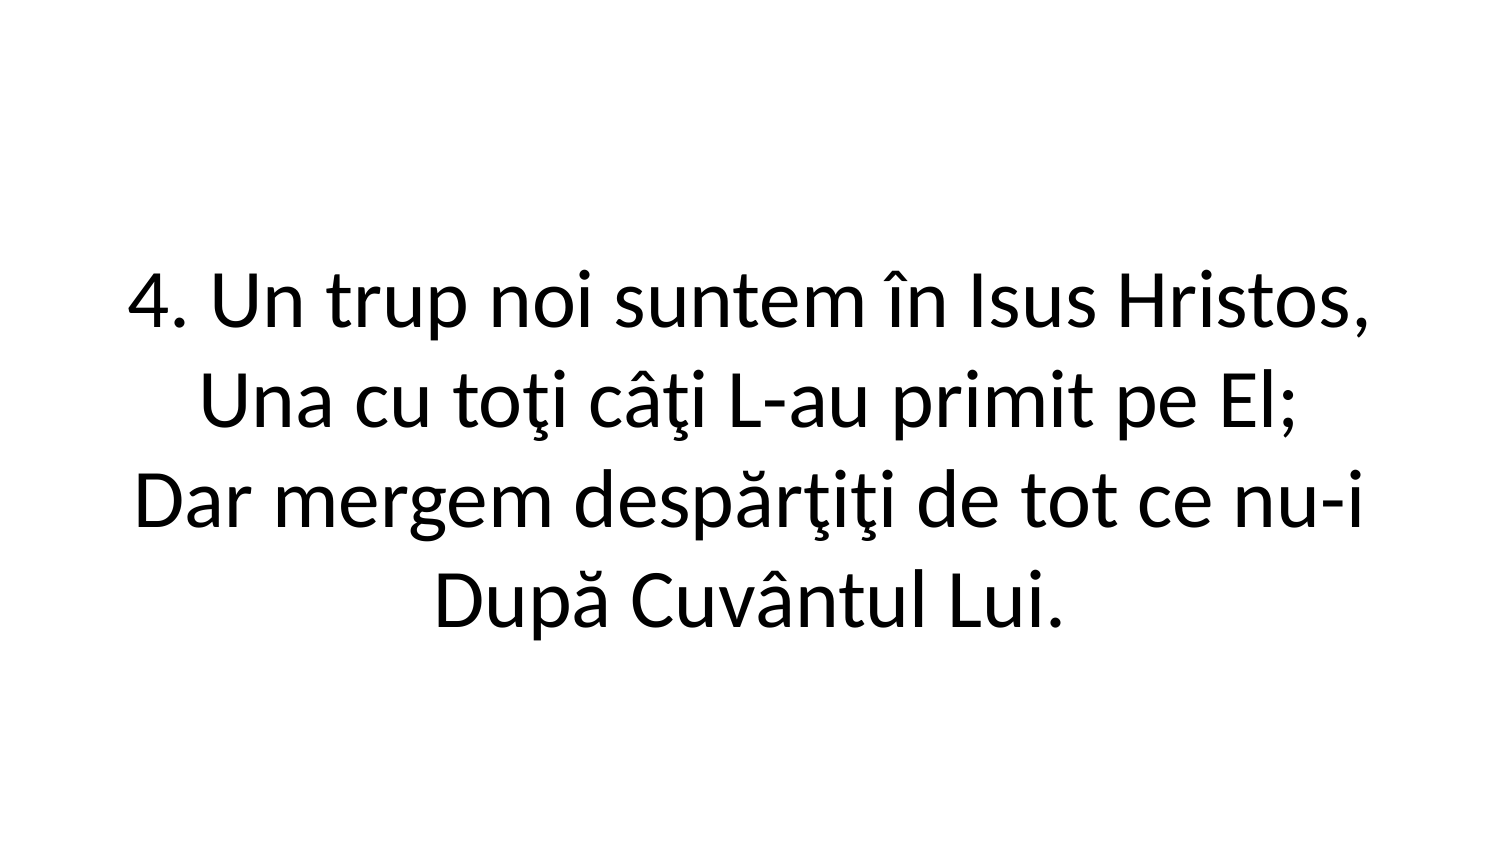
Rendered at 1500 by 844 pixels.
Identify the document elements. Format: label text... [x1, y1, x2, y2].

text_box 4. Un trup noi suntem în Isus Hristos, Una cu toţi câţi L-au primit pe El; Dar mergem despărţiţi de tot ce nu-i După Cuvântul Lui. [112, 192, 1388, 652]
